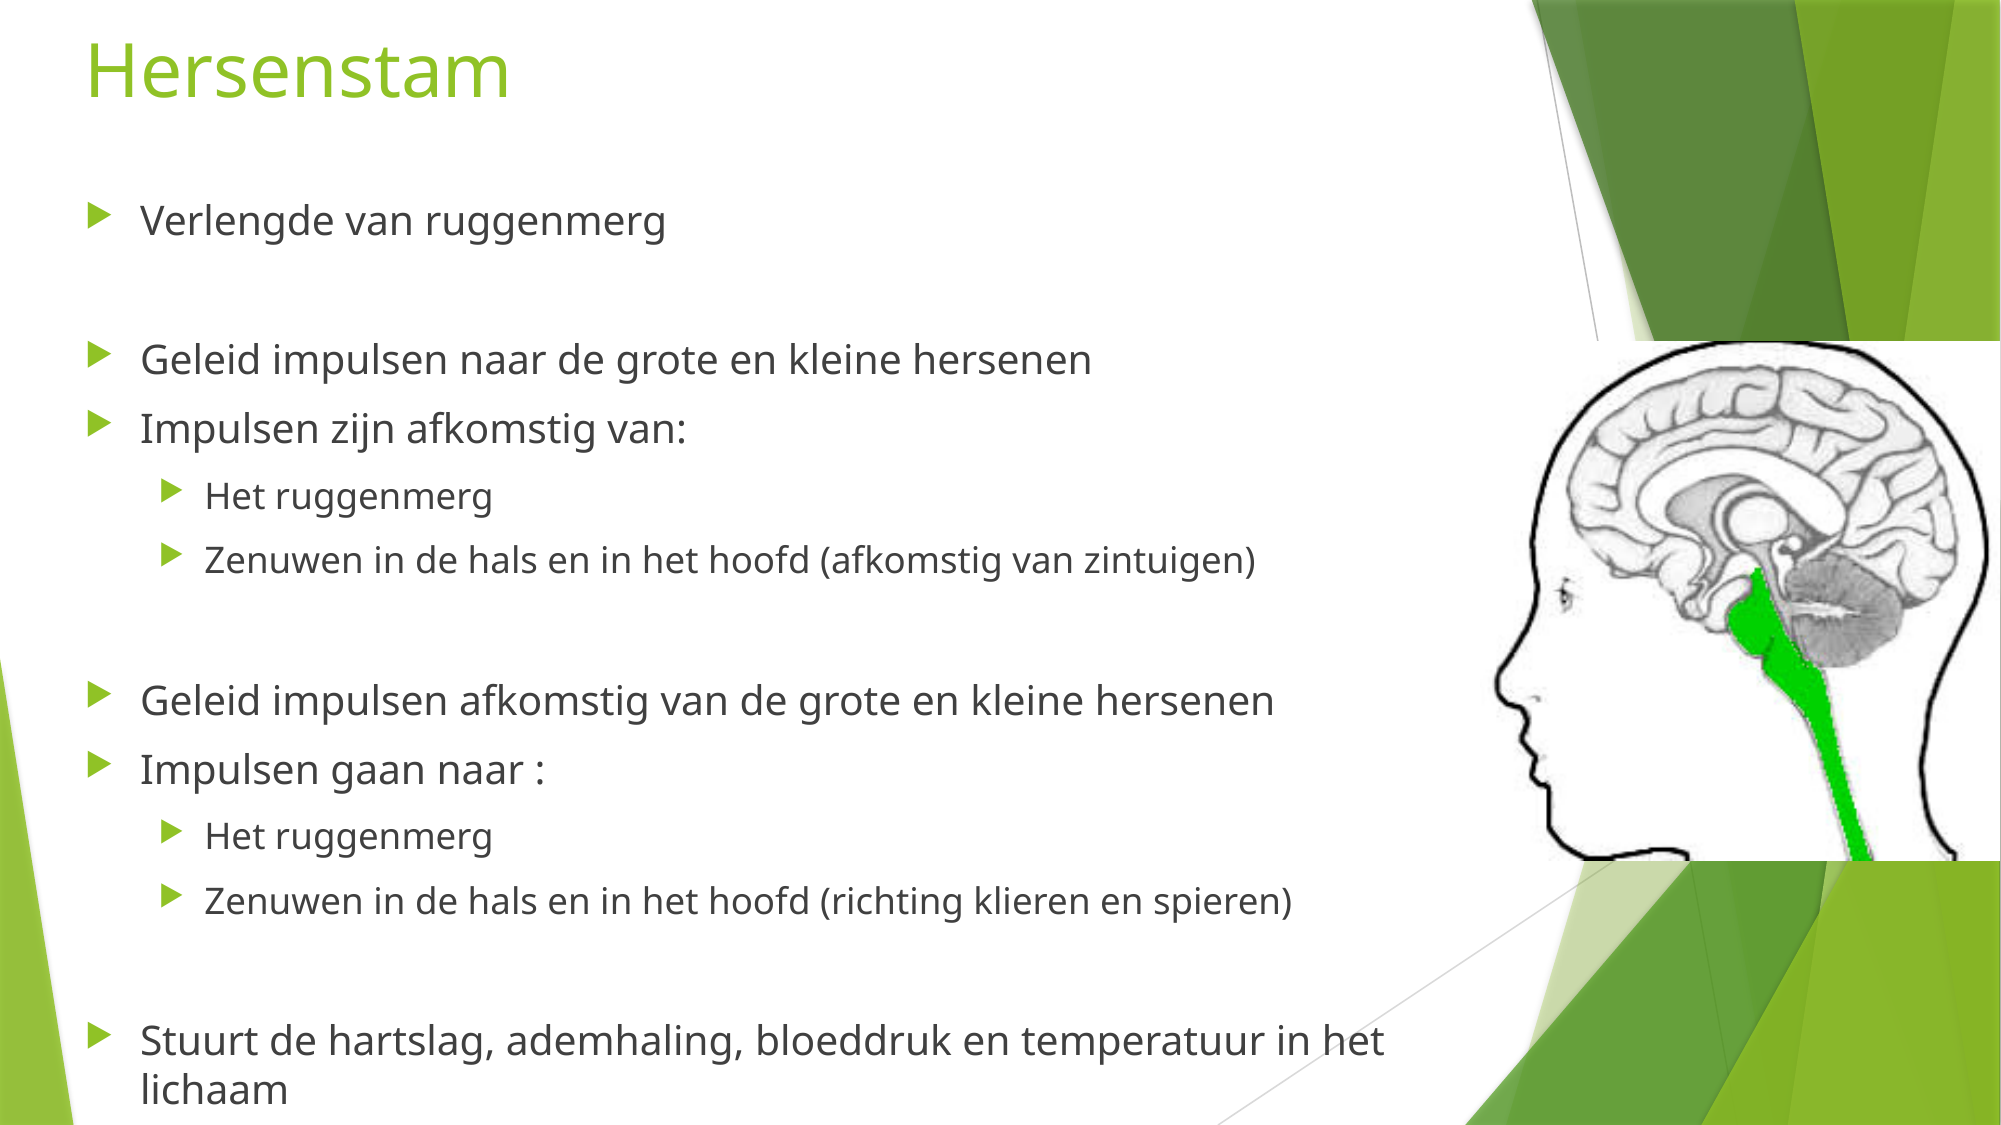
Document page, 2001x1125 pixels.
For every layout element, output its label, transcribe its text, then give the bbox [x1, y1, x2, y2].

title Hersenstam [69, 15, 1481, 187]
picture [1479, 340, 2000, 861]
list Verlengde van ruggenmerg Geleid impulsen naar de grote en kleine hersenen Impulsen zijn afkomstig van: Het ruggenmerg Zenuwen in de hals en in het hoofd (afkomstig van zintuigen) Geleid impulsen afkomstig van de grote en kleine hersenen Impulsen gaan naar : Het ruggenmerg Zenuwen in de hals en in het hoofd (richting klieren en spieren) Stuurt de hartslag, ademhaling, bloeddruk en temperatuur in het lichaam [69, 187, 1481, 1125]
